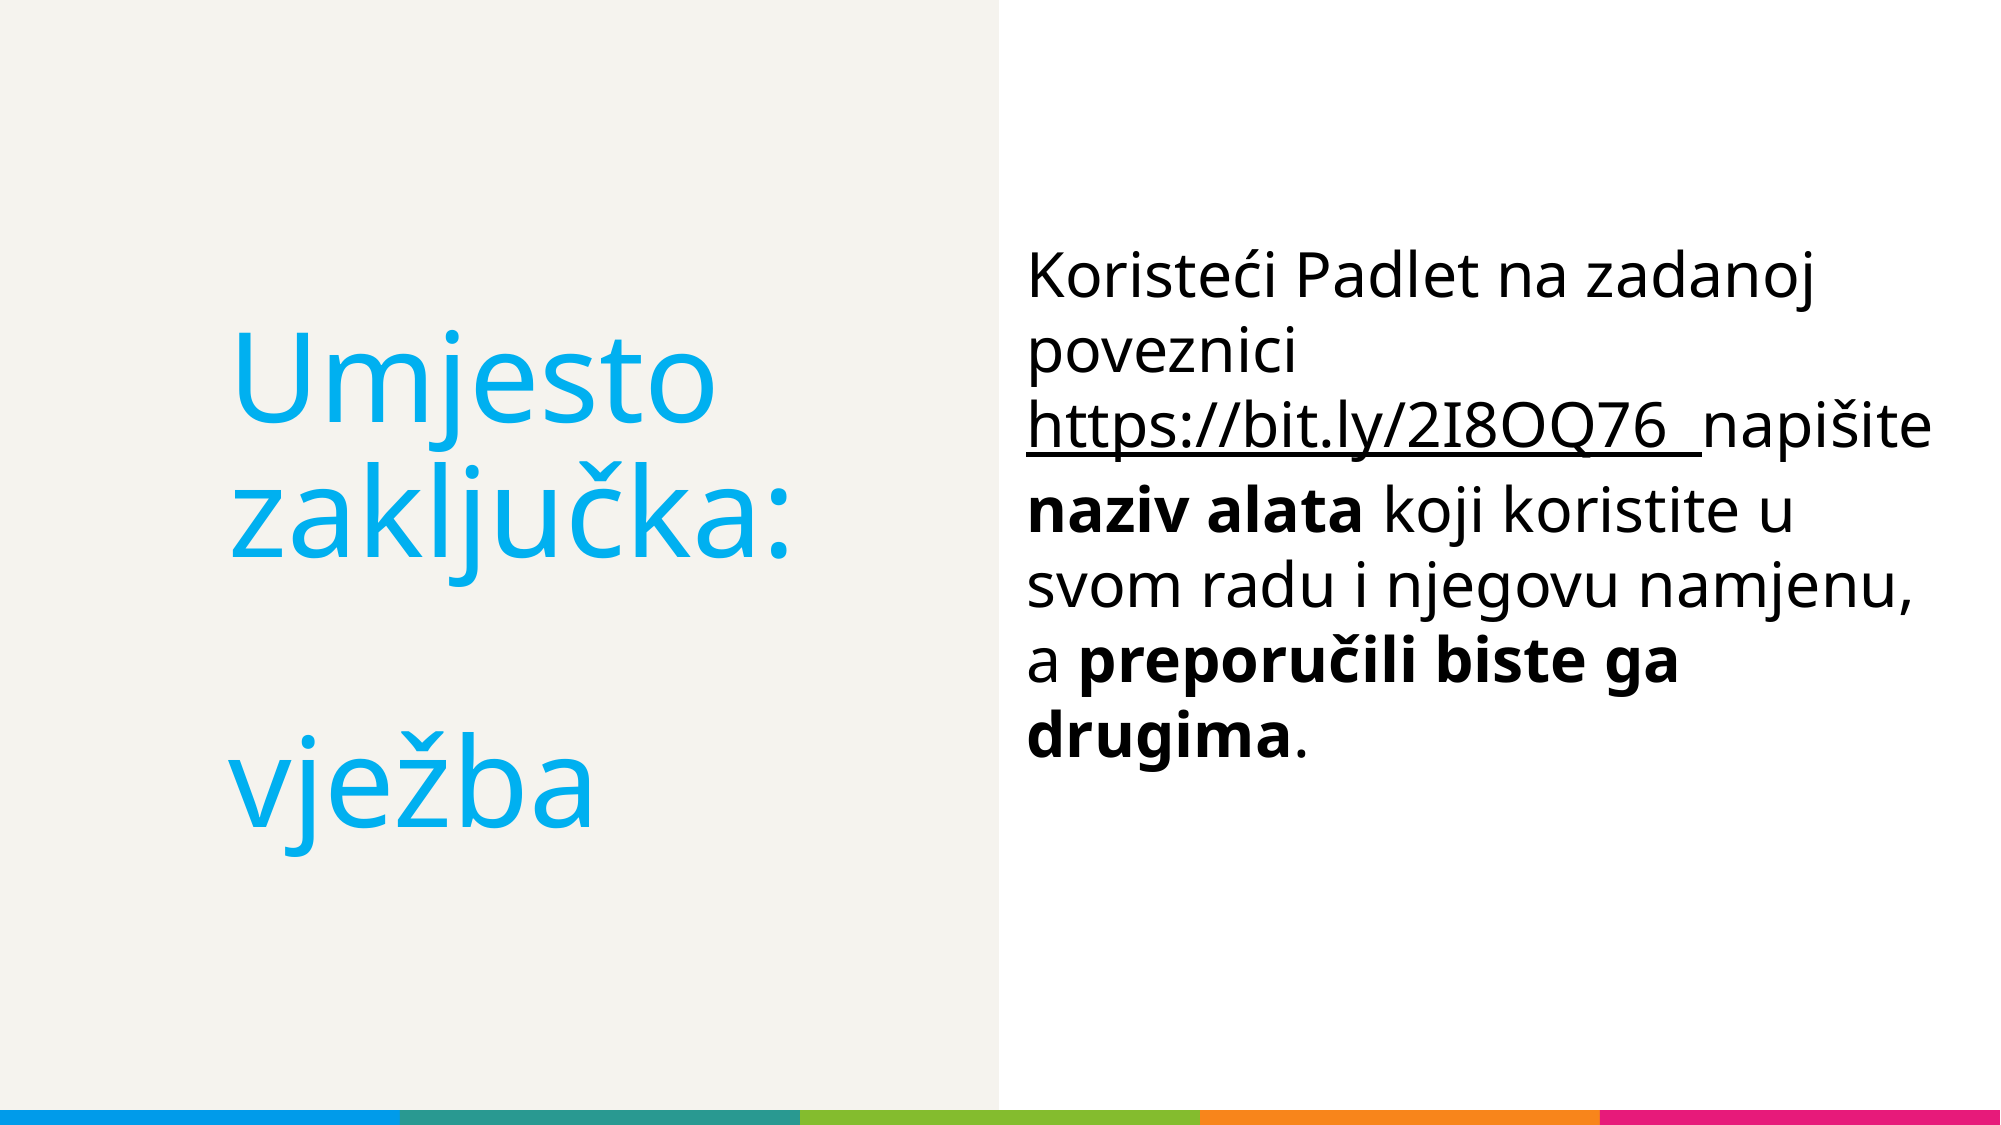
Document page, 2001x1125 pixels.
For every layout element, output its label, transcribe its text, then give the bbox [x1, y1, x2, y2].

list Koristeći Padlet na zadanoj poveznici https://bit.ly/2I8OQ76 napišite naziv alata koji koristite u svom radu i njegovu namjenu, a preporučili biste ga drugima. [999, 0, 1966, 1125]
title Umjesto zaključka: vježba [213, 286, 859, 863]
